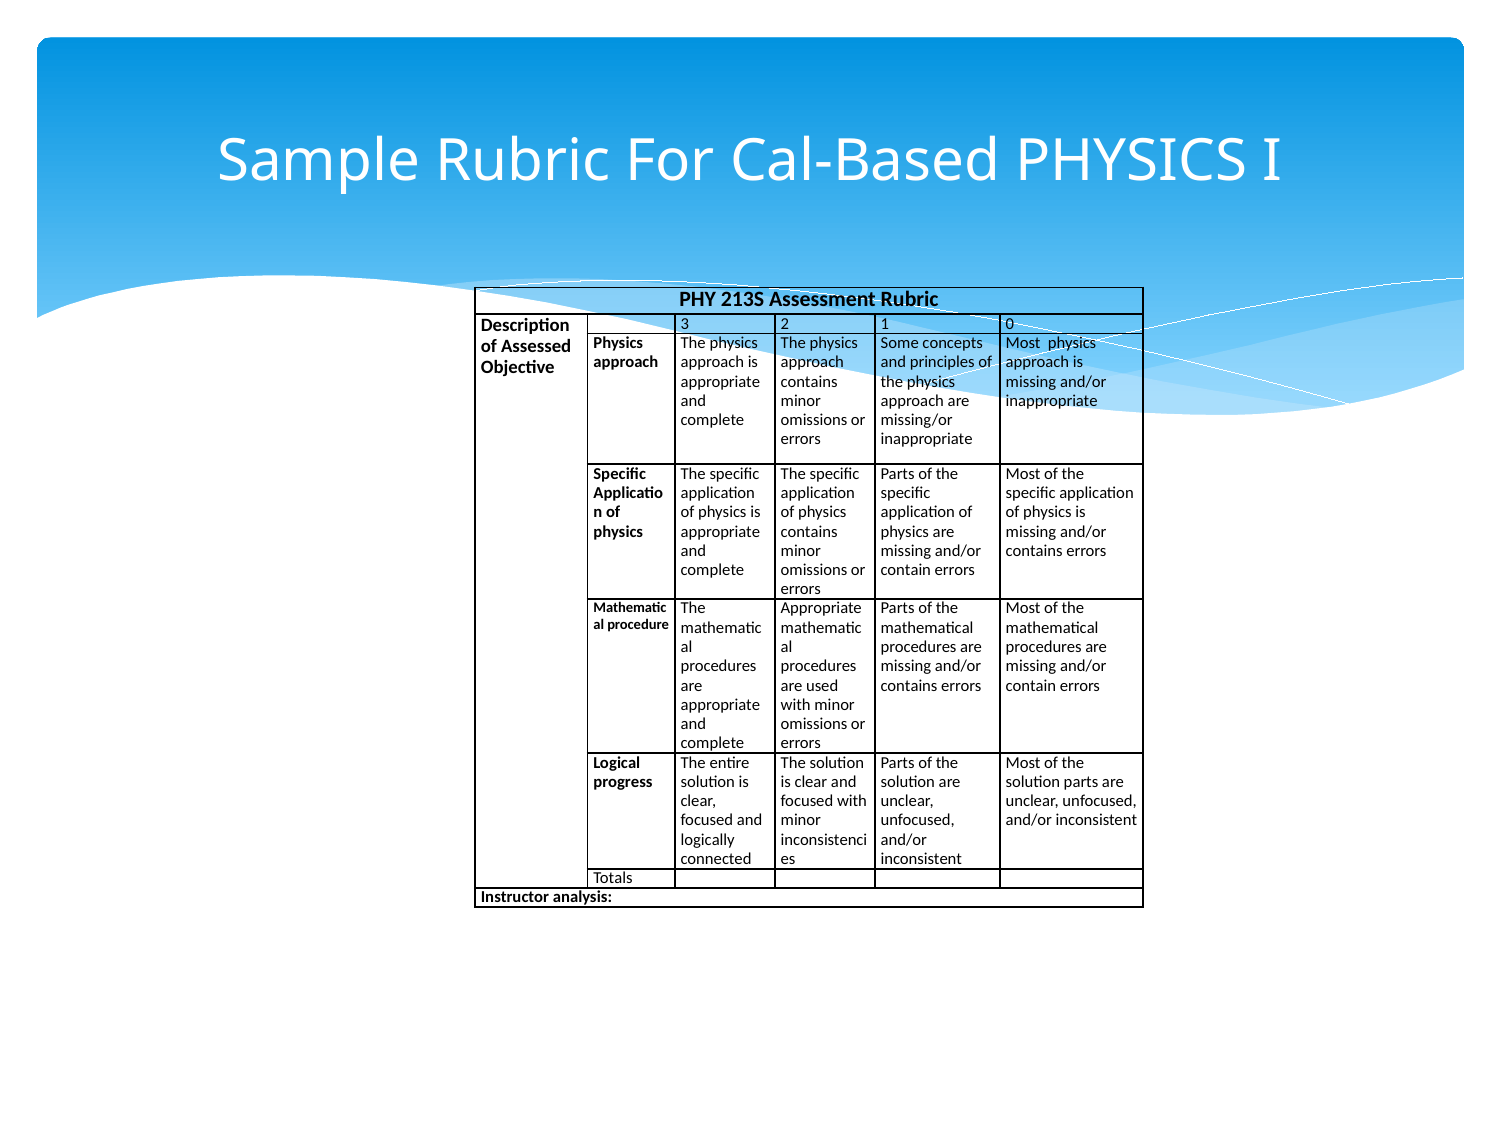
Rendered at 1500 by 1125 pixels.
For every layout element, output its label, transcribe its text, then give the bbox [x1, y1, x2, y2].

table_cell The specific application of physics is appropriate and complete [676, 465, 774, 598]
table_cell The mathematical procedures are appropriate and complete [676, 600, 774, 752]
table_cell The physics approach is appropriate and complete [676, 334, 774, 463]
table_cell Totals [588, 870, 674, 887]
table_cell The physics approach contains minor omissions or errors [776, 334, 874, 463]
table_cell 3 [676, 315, 774, 333]
table_cell Description of Assessed Objective [476, 315, 587, 887]
table_cell Parts of the solution are unclear, unfocused, and/or inconsistent [876, 754, 999, 868]
table_cell Instructor analysis: [476, 889, 1142, 906]
table_cell [676, 870, 774, 887]
table_cell 2 [776, 315, 874, 333]
table_cell Specific Application of physics [588, 465, 674, 598]
table_cell Parts of the specific application of physics are missing and/or contain errors [876, 465, 999, 598]
table_cell Parts of the mathematical procedures are missing and/or contains errors [876, 600, 999, 752]
table_header PHY 213S Assessment Rubric [476, 288, 1142, 313]
table_cell [876, 870, 999, 887]
table_cell Most physics approach is missing and/or inappropriate [1001, 334, 1142, 463]
table_cell 1 [876, 315, 999, 333]
table_cell The specific application of physics contains minor omissions or errors [776, 465, 874, 598]
table_cell [1001, 870, 1142, 887]
table_cell 0 [1001, 315, 1142, 333]
table_cell Mathematical procedure [588, 600, 674, 752]
table_cell Most of the mathematical procedures are missing and/or contain errors [1001, 600, 1142, 752]
table_cell Logical progress [588, 754, 674, 868]
table_cell Some concepts and principles of the physics approach are missing/or inappropriate [876, 334, 999, 463]
table_cell [588, 315, 674, 333]
table_cell Most of the specific application of physics is missing and/or contains errors [1001, 465, 1142, 598]
table_cell Most of the solution parts are unclear, unfocused, and/or inconsistent [1001, 754, 1142, 868]
table_cell The solution is clear and focused with minor inconsistencies [776, 754, 874, 868]
title Sample Rubric For Cal-Based PHYSICS I [75, 55, 1425, 261]
table_cell [776, 870, 874, 887]
table_cell The entire solution is clear, focused and logically connected [676, 754, 774, 868]
table_cell Appropriate mathematical procedures are used with minor omissions or errors [776, 600, 874, 752]
table_cell Physics approach [588, 334, 674, 463]
